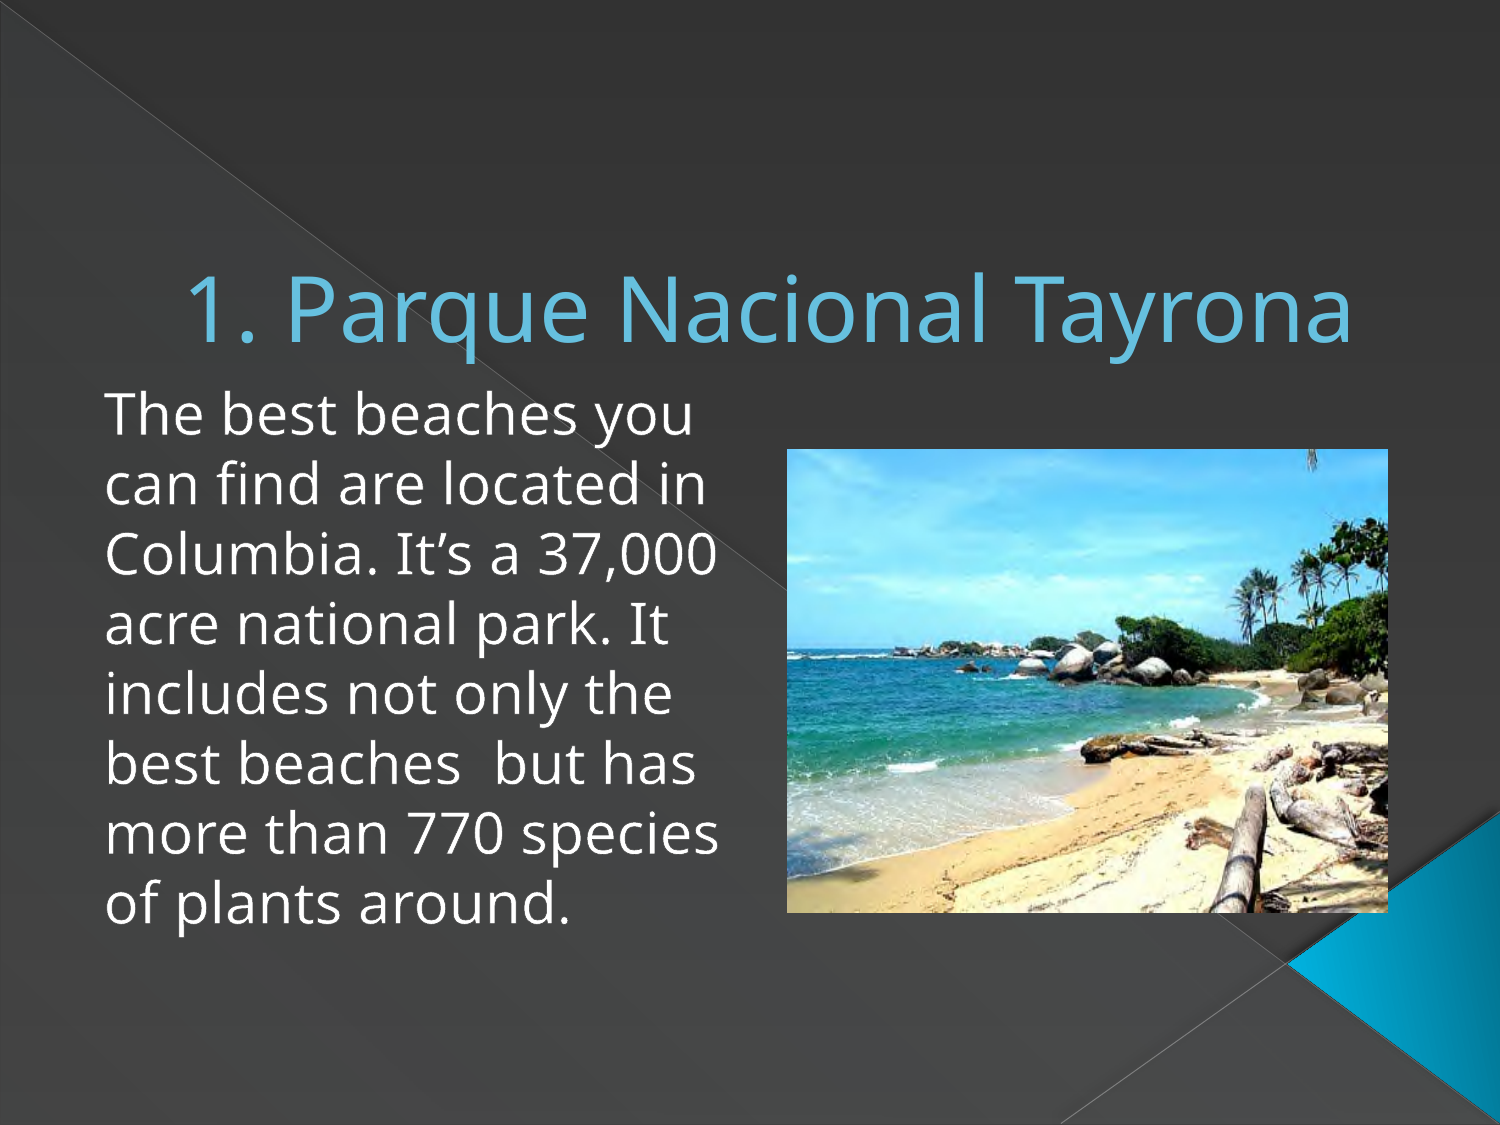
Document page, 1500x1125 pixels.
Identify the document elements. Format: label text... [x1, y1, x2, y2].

picture [787, 449, 1388, 913]
title 1. Parque Nacional Tayrona [88, 127, 1412, 369]
subtitle The best beaches you can find are located in Columbia. It’s a 37,000 acre national park. It includes not only the best beaches but has more than 770 species of plants around. [88, 369, 1412, 1075]
